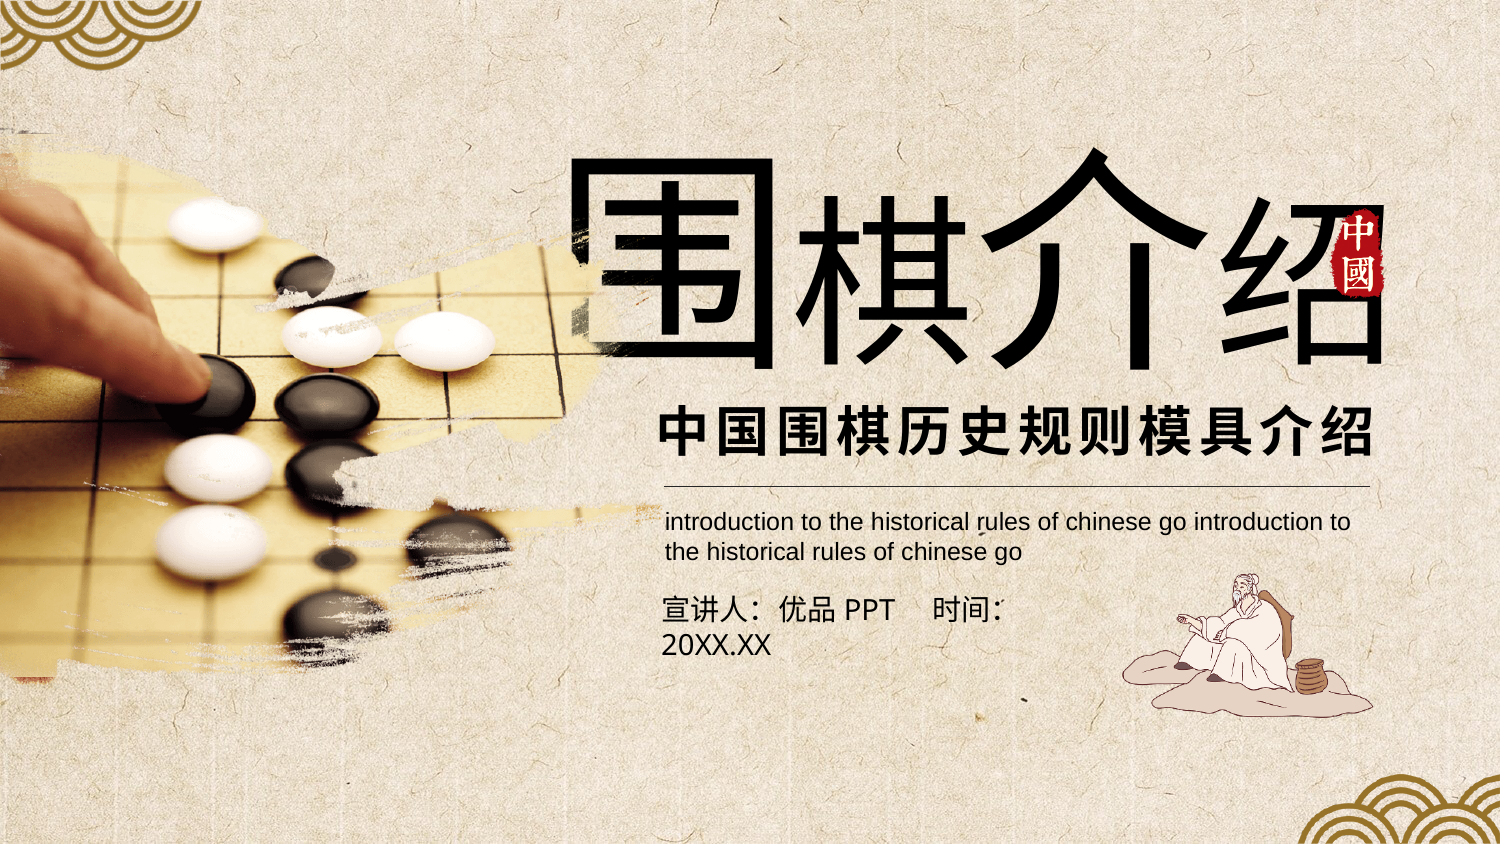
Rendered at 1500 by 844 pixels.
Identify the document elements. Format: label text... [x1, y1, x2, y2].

text_box 宣讲人：优品PPT 时间：20XX.XX [663, 583, 1111, 669]
text_box 中国围棋历史规则模具介绍 [663, 389, 1397, 470]
text_box introduction to the historical rules of chinese go introduction to the historical rules of chinese go [663, 498, 1400, 574]
text_box 围棋介绍 [537, 103, 1413, 407]
picture [0, 0, 1500, 844]
